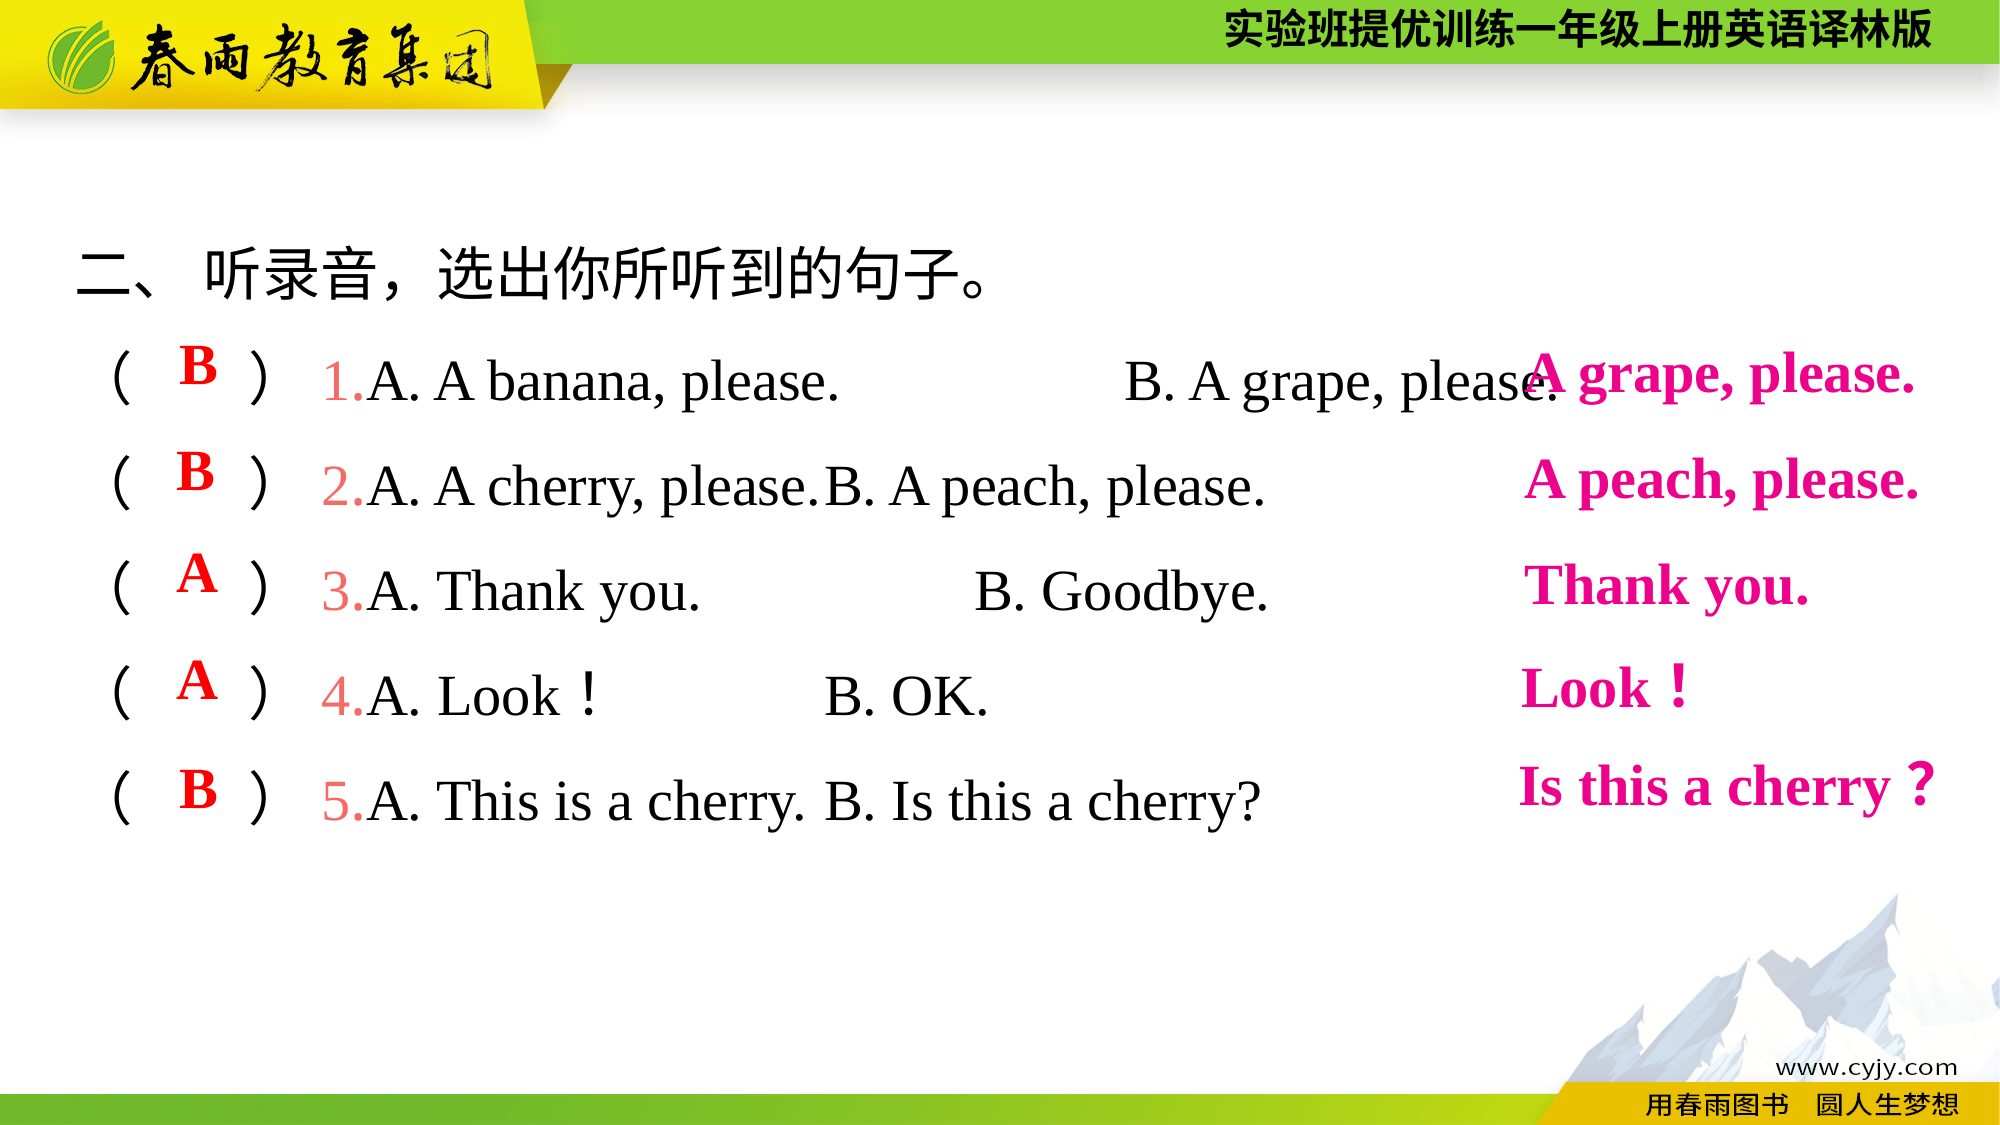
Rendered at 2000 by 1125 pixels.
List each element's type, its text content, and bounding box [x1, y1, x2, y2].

text_box A peach, please. [1510, 432, 1935, 518]
picture [0, 0, 2000, 1125]
text_box Thank you. [1509, 538, 1825, 624]
text_box A grape, please. [1510, 326, 1932, 411]
text_box A [161, 527, 234, 612]
text_box Is this a cherry？ [1503, 739, 1980, 825]
list 二、 听录音，选出你所听到的句子。 （ ）1.A. A banana, please. B. A grape, please. （ ）2.A. A cherry, please. B. A peach, please. （ ）3.A. Thank you. B. Goodbye. （ ）4.A. Look！ B. OK. （ ）5.A. This is a cherry. B. Is this a cherry? [59, 194, 1944, 846]
text_box Look！ [1506, 642, 1738, 727]
text_box B [164, 742, 233, 828]
text_box B [164, 318, 233, 404]
text_box A [161, 633, 234, 719]
text_box B [161, 424, 231, 510]
